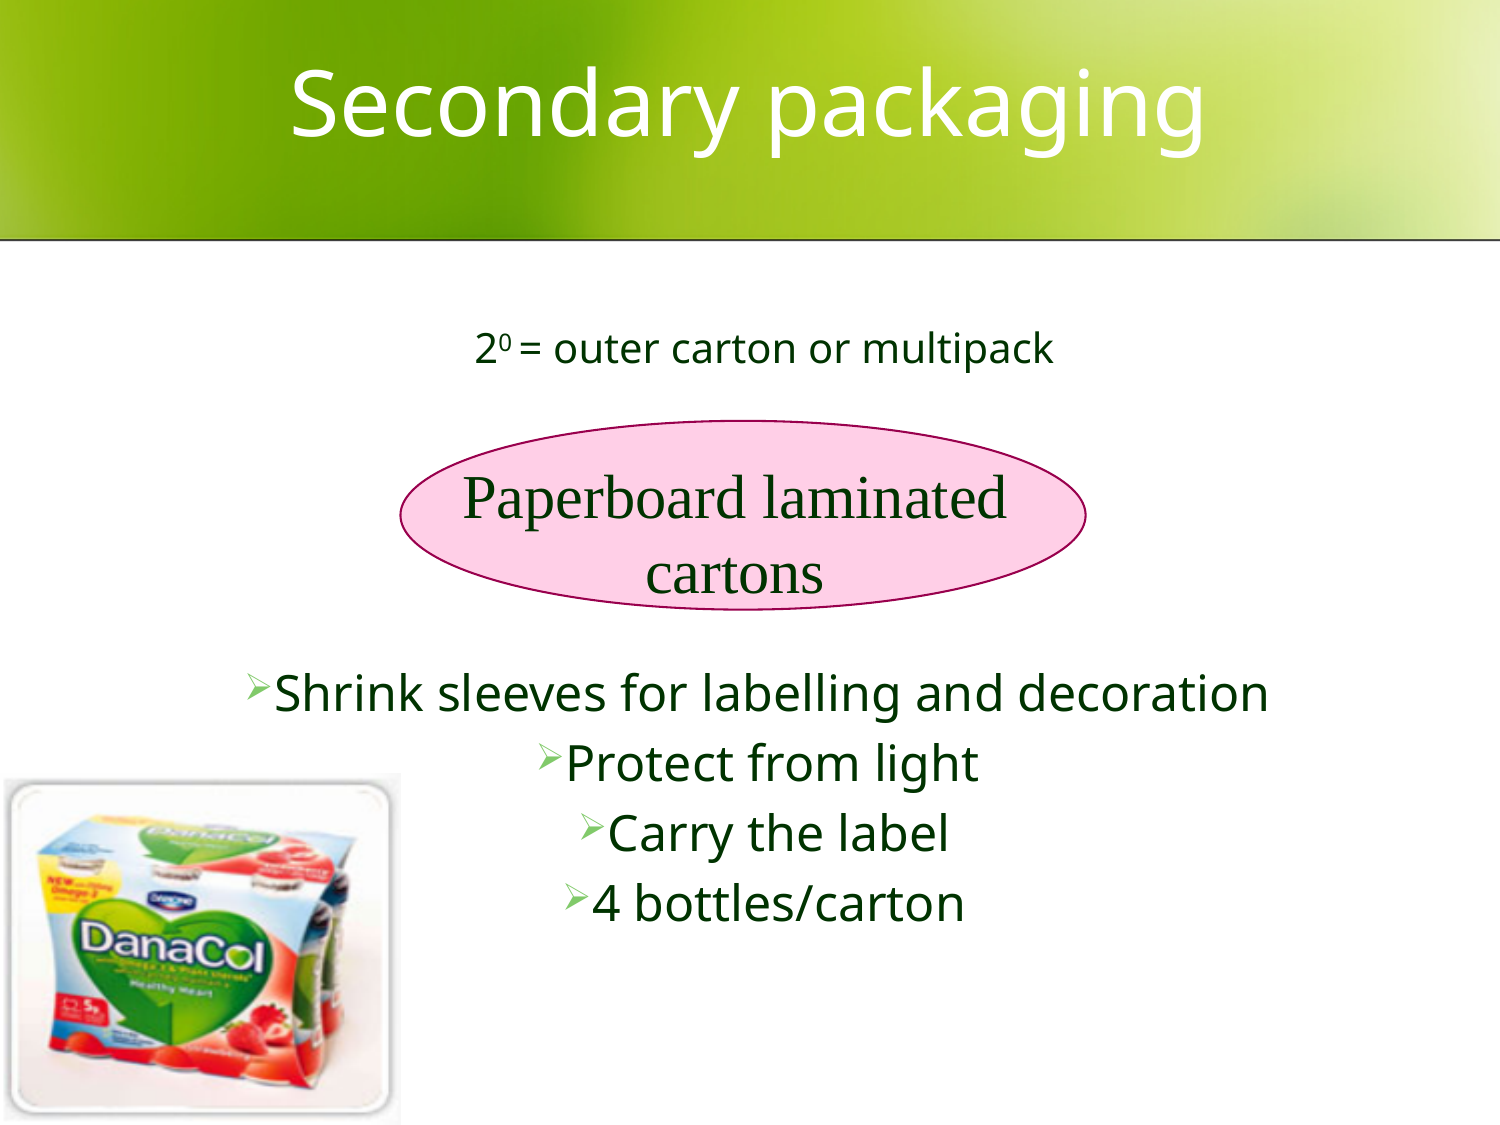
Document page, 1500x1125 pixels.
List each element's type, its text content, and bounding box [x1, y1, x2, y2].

picture [0, 0, 1500, 1125]
list 20 = outer carton or multipack Shrink sleeves for labelling and decoration Protect from light Carry the label 4 bottles/carton [76, 314, 1453, 978]
text_box Paperboard laminated cartons [400, 420, 1086, 610]
title Secondary packaging [62, 24, 1438, 176]
